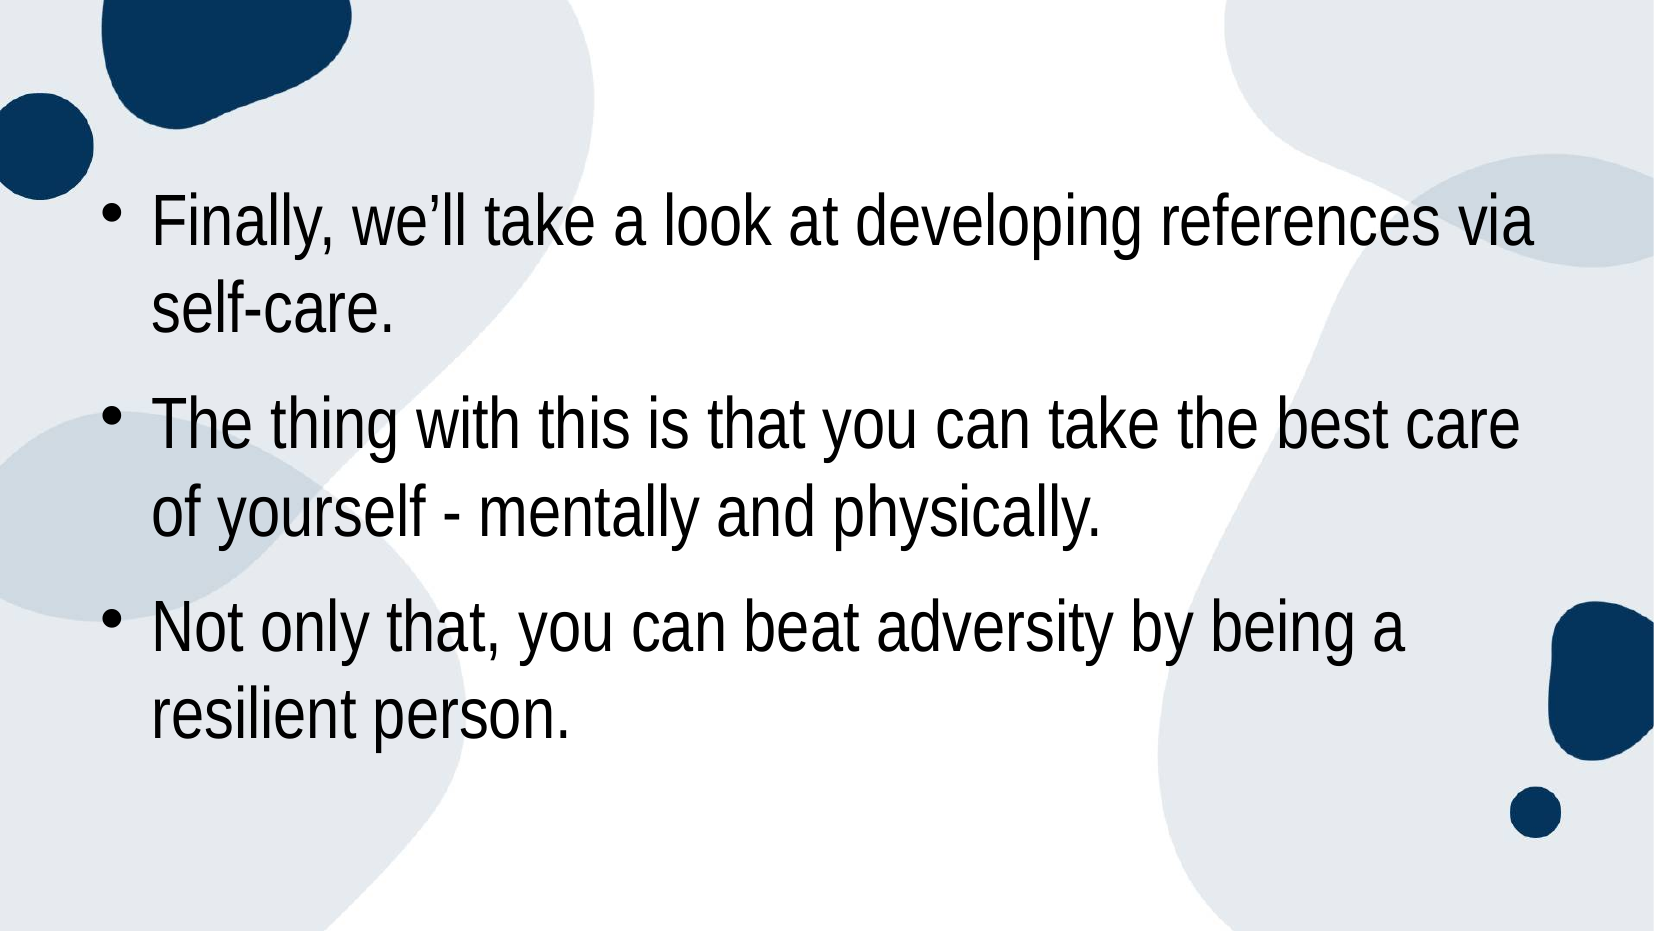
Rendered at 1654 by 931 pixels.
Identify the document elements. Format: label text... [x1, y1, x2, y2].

picture [0, 0, 1654, 931]
list Finally, we’ll take a look at developing references via self-care. The thing with this is that you can take the best care of yourself - mentally and physically. Not only that, you can beat adversity by being a resilient person. [82, 173, 1571, 758]
